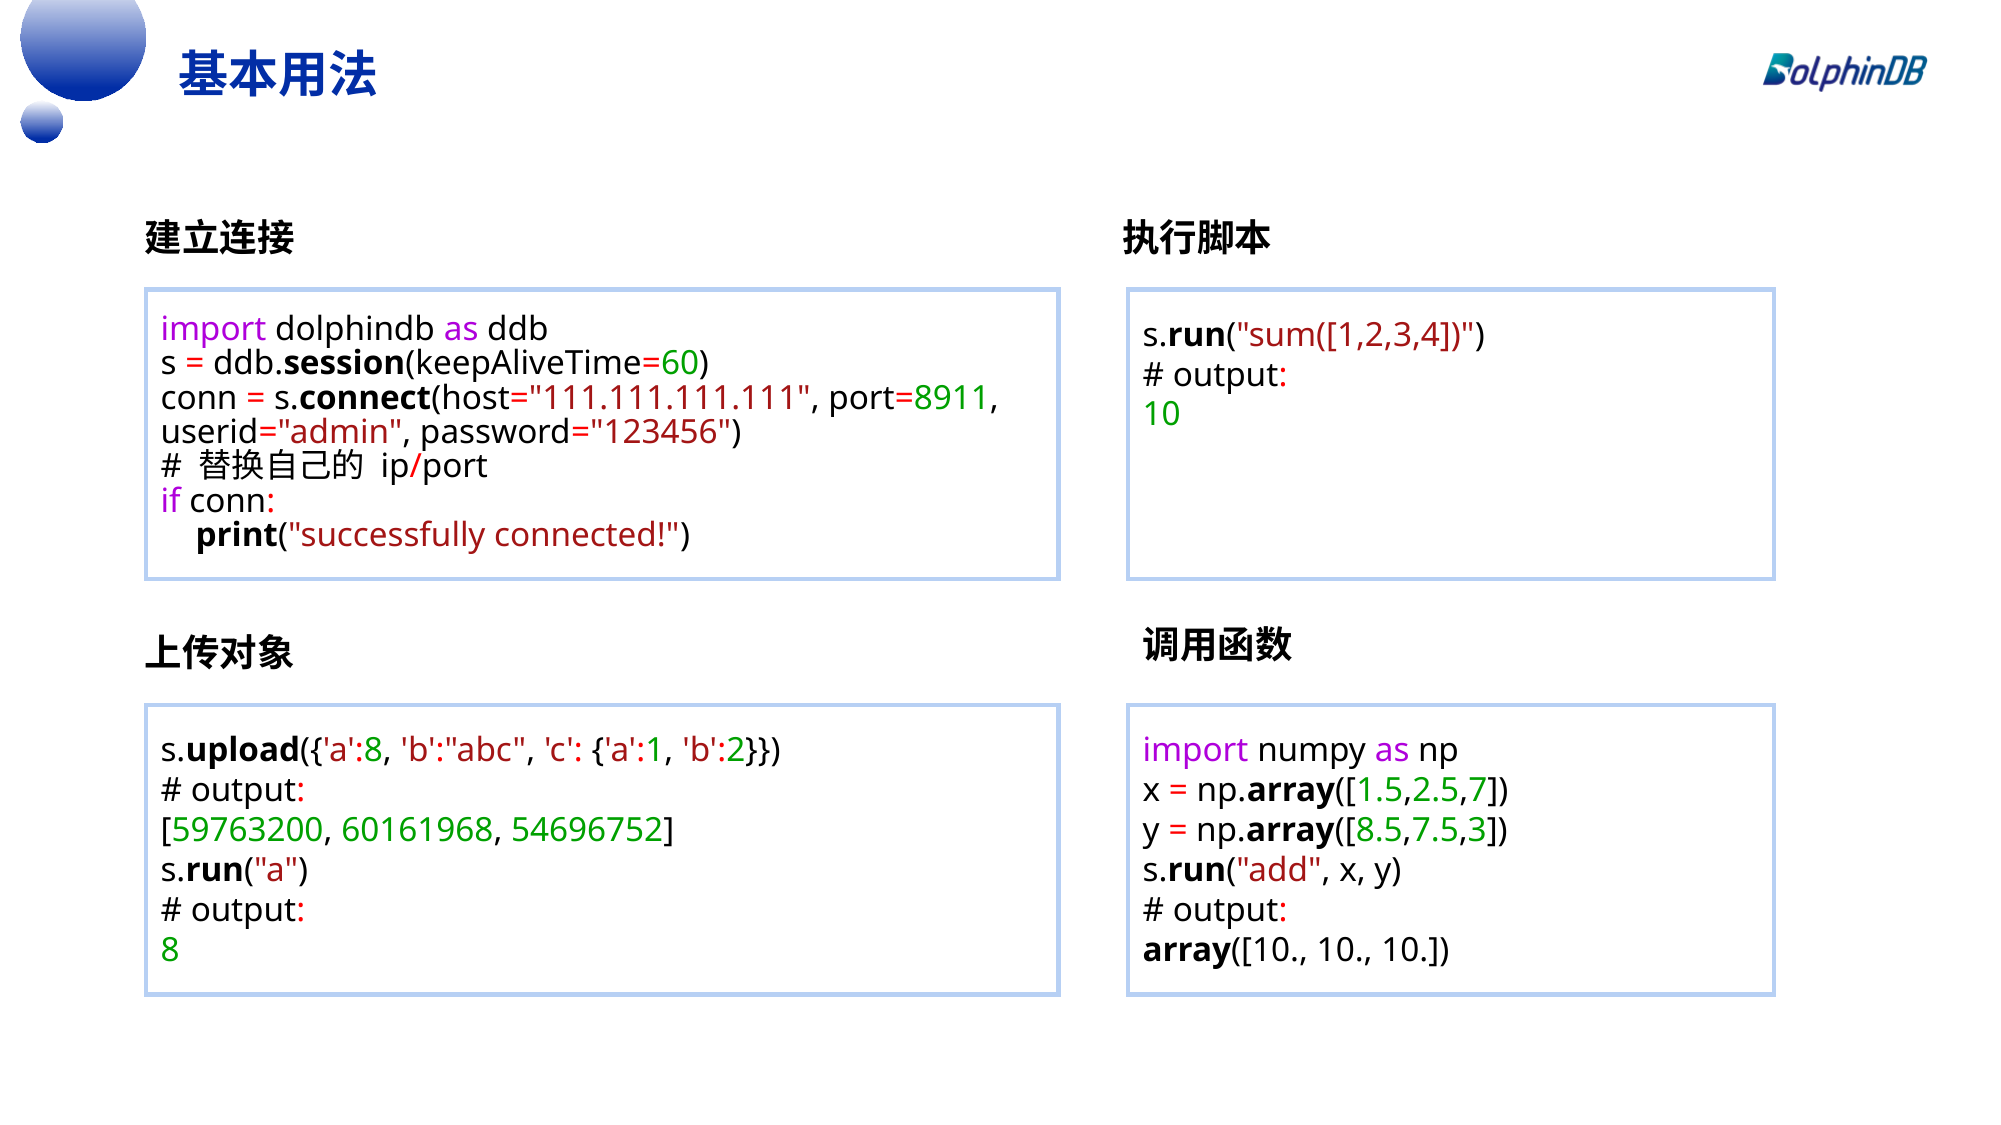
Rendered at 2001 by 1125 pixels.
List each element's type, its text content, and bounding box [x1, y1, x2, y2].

text_box 建立连接 [129, 206, 797, 267]
text_box [145, 561, 1060, 580]
text_box [19, 99, 64, 144]
text_box 执行脚本 [1107, 206, 1774, 267]
text_box 上传对象 [129, 621, 797, 682]
text_box [19, 0, 147, 102]
text_box [145, 704, 1060, 995]
text_box 调用函数 [1128, 613, 1795, 673]
text_box s.run("sum([1,2,3,4])") # output: 10 [1128, 305, 1696, 440]
picture [1755, 47, 1929, 93]
text_box 基本用法 [163, 35, 1545, 110]
text_box [1127, 704, 1775, 995]
text_box s.upload({'a':8, 'b':"abc", 'c': {'a':1, 'b':2}}) # output: [59763200, 60161968, 54696752] s.run("a") # output: 8 [145, 721, 980, 976]
text_box import dolphindb as ddb s = ddb.session(keepAliveTime=60) conn = s.connect(host="111.111.111.111", port=8911, userid="admin", password="123456") # 替换自己的 ip/port if conn: print("successfully connected!") [145, 305, 1063, 561]
text_box [145, 289, 1060, 305]
text_box [1127, 289, 1775, 580]
